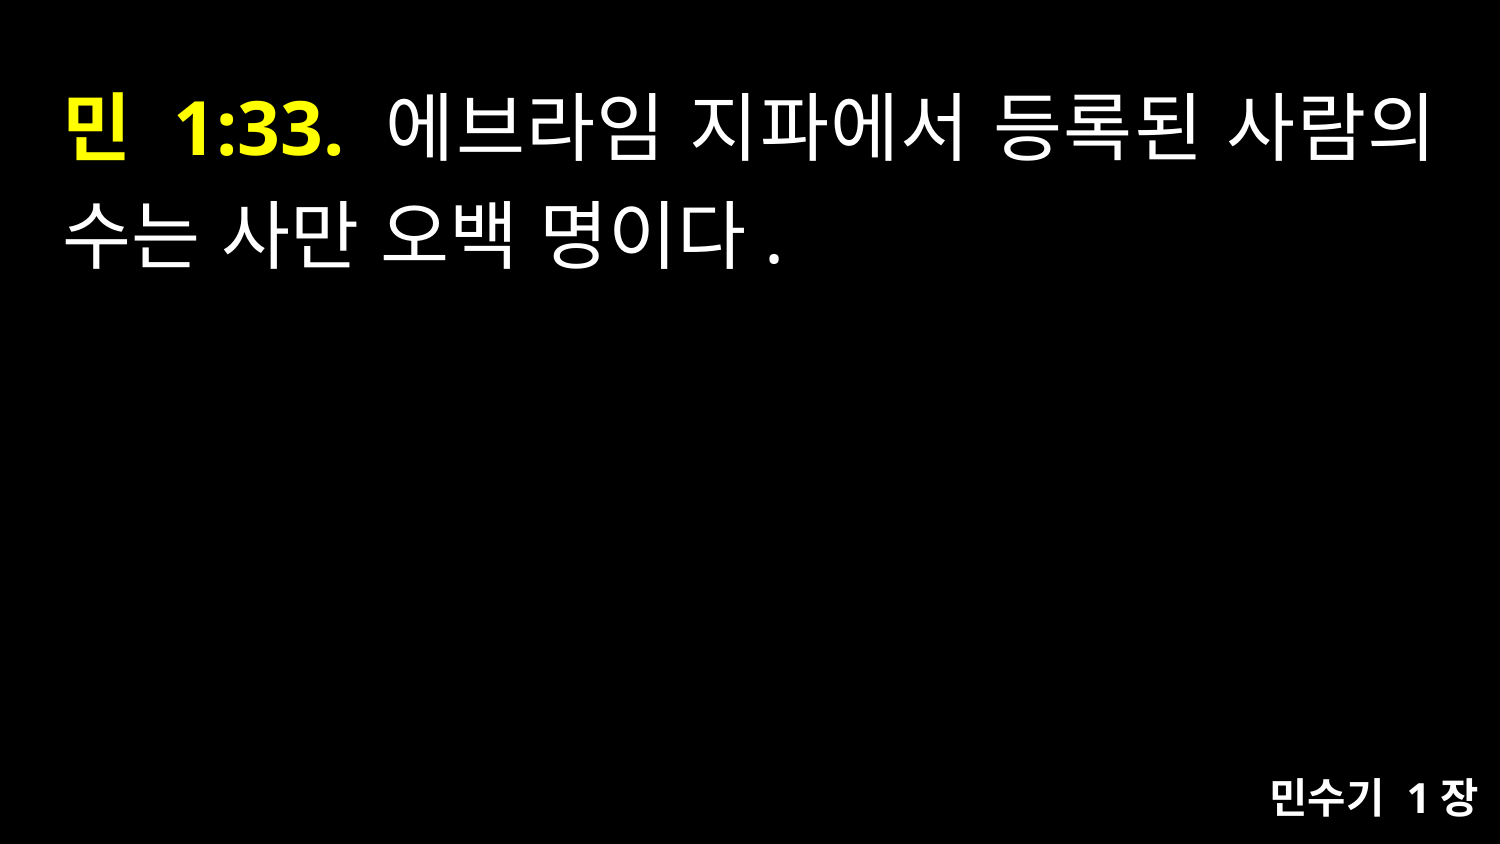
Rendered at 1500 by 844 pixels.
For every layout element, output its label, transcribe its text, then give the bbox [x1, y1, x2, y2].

subtitle 민수기 1장 [916, 770, 1500, 844]
title 민 1:33. 에브라임 지파에서 등록된 사람의 수는 사만 오백 명이다. [0, 0, 1500, 844]
